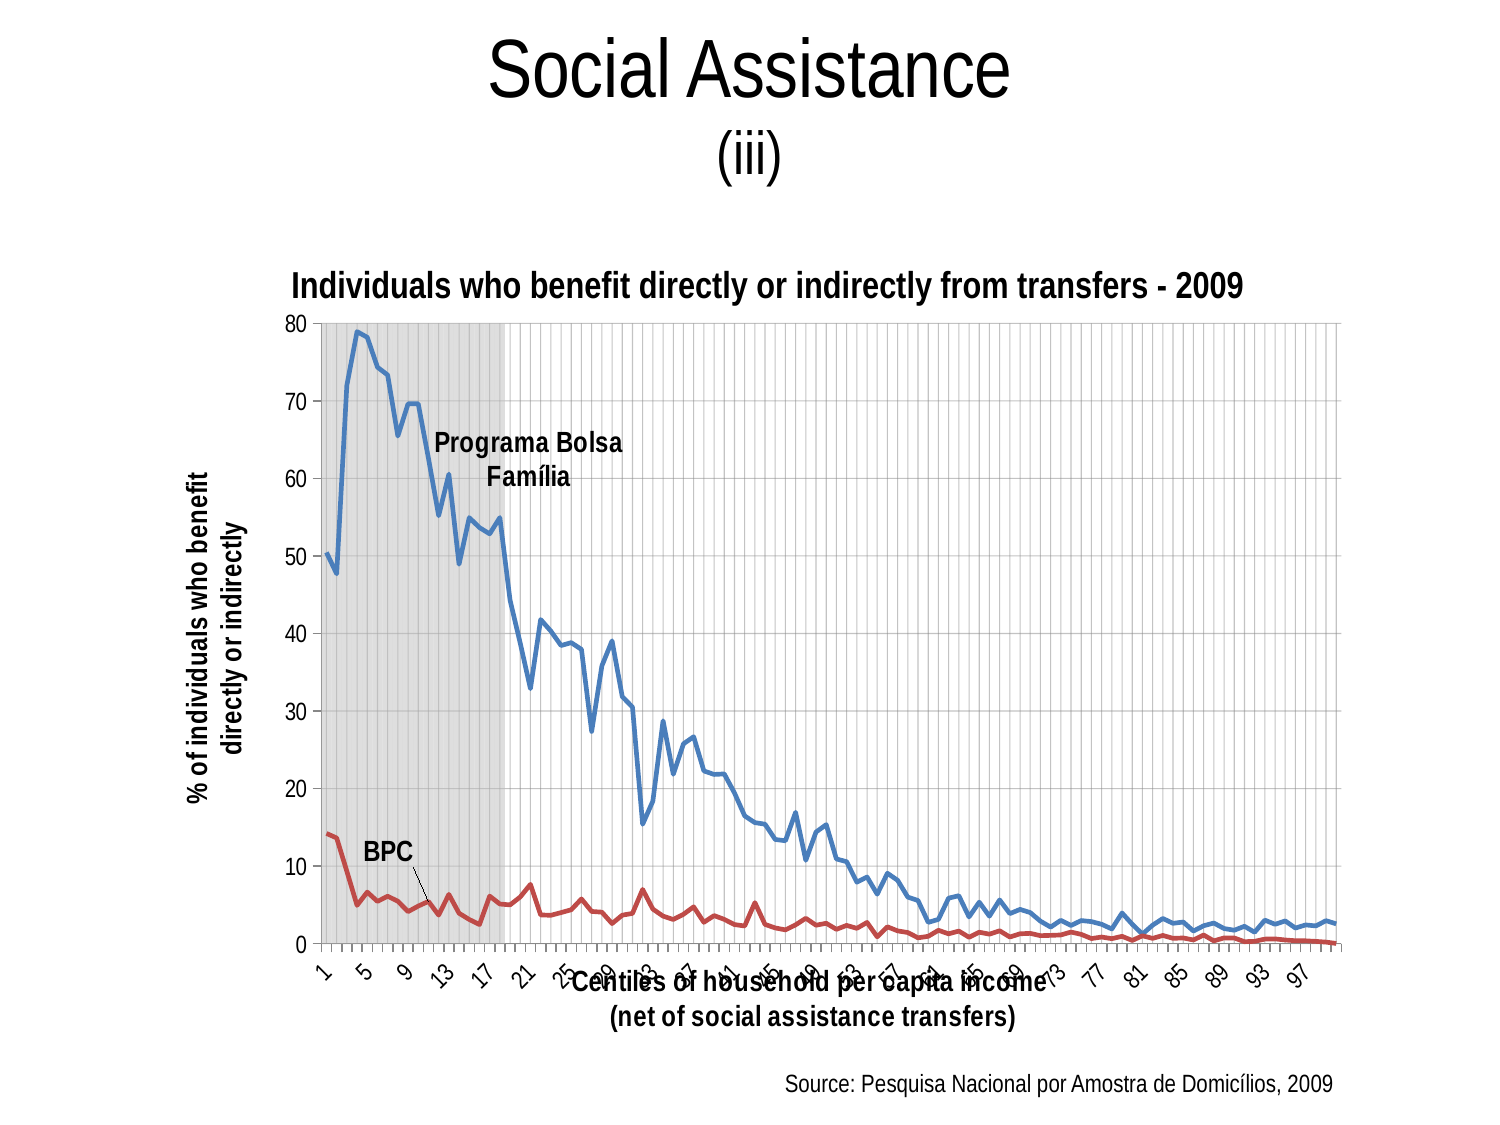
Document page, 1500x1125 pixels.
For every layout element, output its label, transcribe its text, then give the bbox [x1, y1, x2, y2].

chart [159, 302, 1365, 1042]
text_box Social Assistance (iii) [74, 7, 1425, 195]
text_box Source: Pesquisa Nacional por Amostra de Domicílios, 2009 [770, 1060, 1351, 1106]
text_box Individuals who benefit directly or indirectly from transfers - 2009 [159, 253, 1376, 314]
